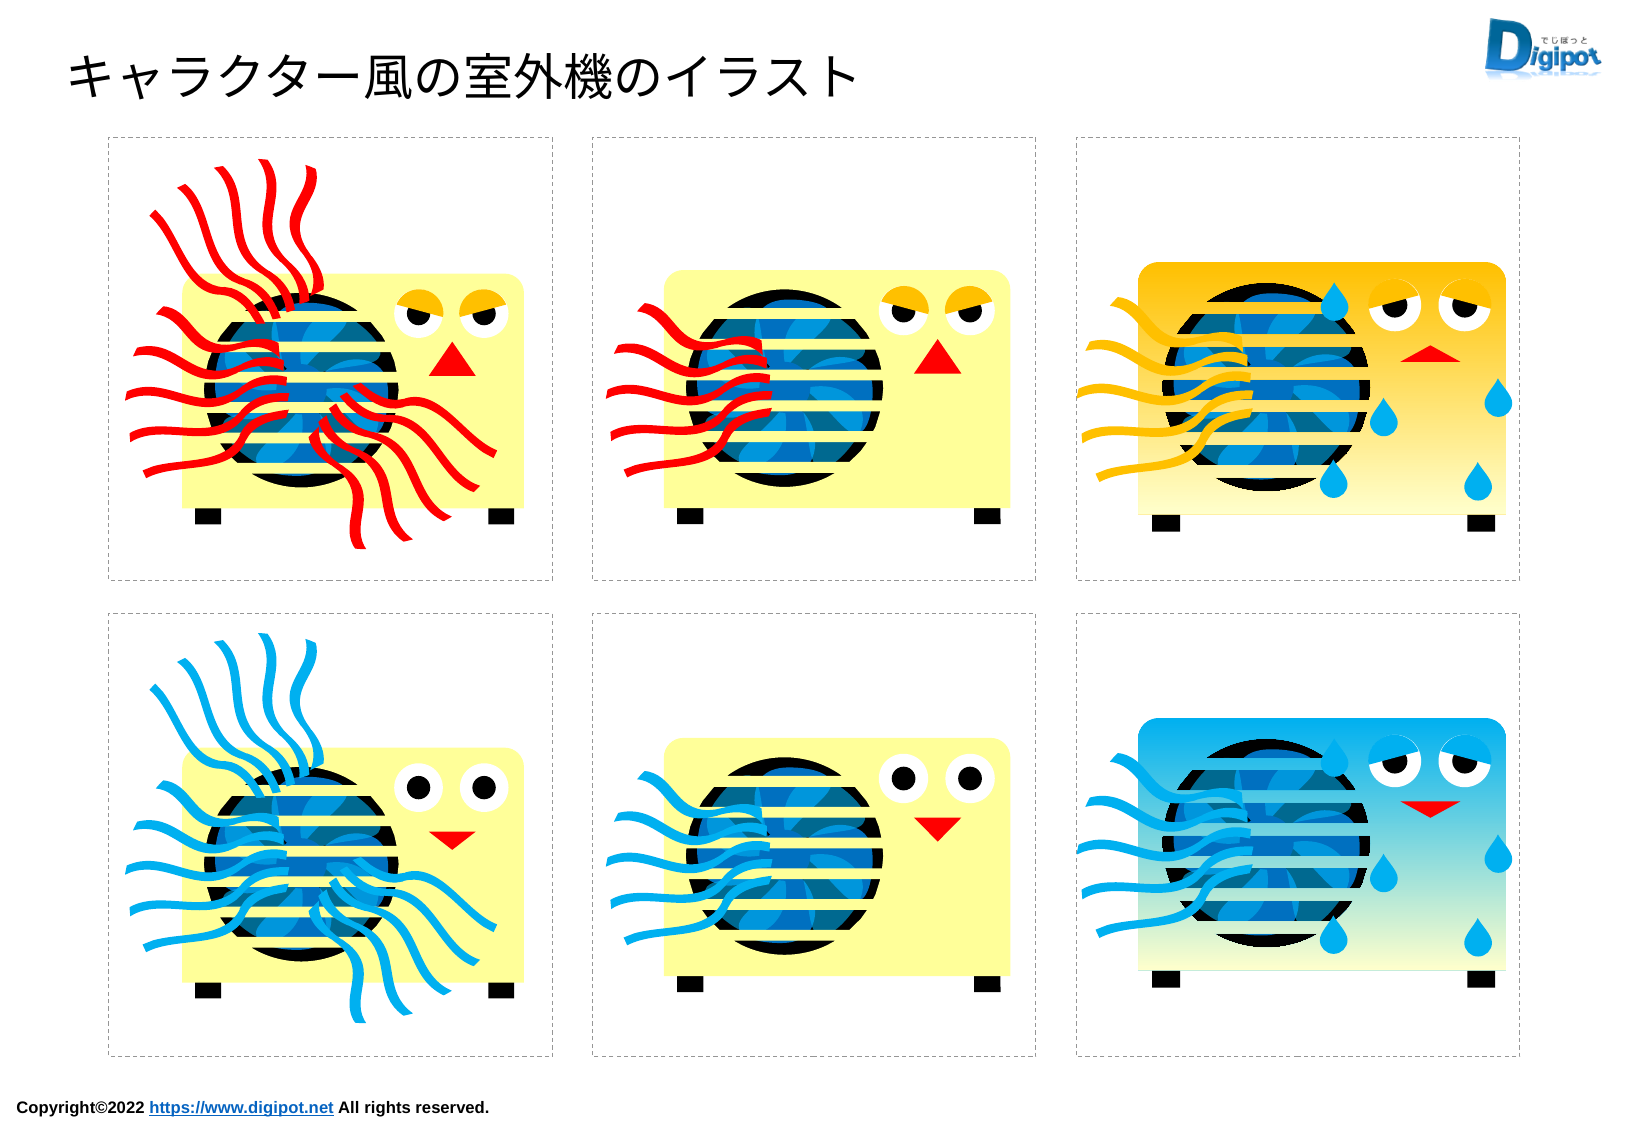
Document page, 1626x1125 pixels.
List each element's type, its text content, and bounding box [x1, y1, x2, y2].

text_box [605, 269, 1011, 525]
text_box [124, 153, 524, 552]
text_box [605, 737, 1011, 993]
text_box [1076, 717, 1513, 988]
text_box キャラクター風の室外機のイラスト [50, 38, 878, 113]
picture [1485, 18, 1602, 82]
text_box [124, 627, 524, 1026]
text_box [1076, 261, 1513, 532]
